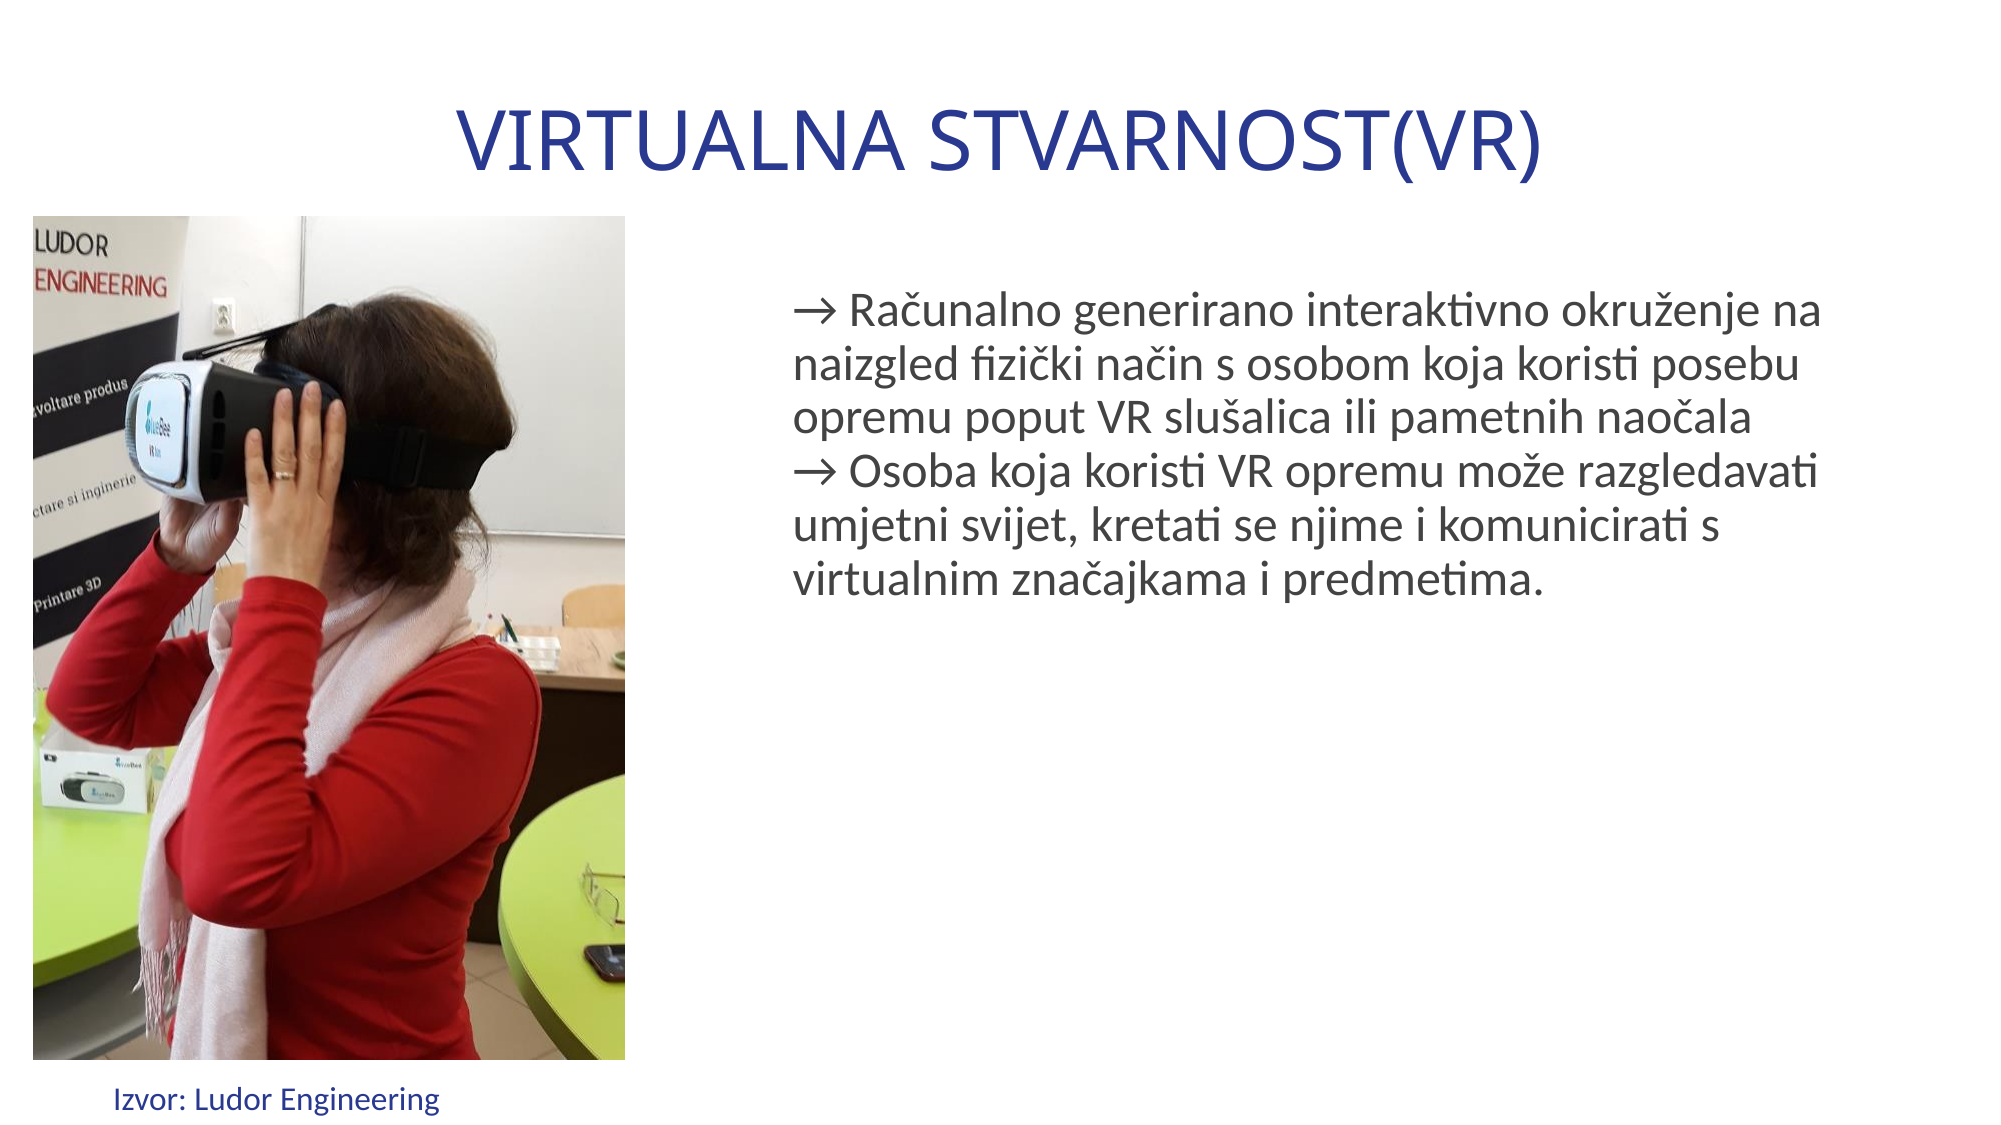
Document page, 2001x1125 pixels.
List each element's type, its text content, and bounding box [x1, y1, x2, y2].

title VIRTUALNA STVARNOST(VR) [174, 37, 1825, 249]
list → Računalno generirano interaktivno okruženje na naizgled fizički način s osobom koja koristi posebu opremu poput VR slušalica ili pametnih naočala → Osoba koja koristi VR opremu može razgledavati umjetni svijet, kretati se njime i komunicirati s virtualnim značajkama i predmetima. [717, 275, 1887, 1037]
picture [33, 216, 625, 1060]
text_box Izvor: Ludor Engineering [98, 1069, 579, 1125]
